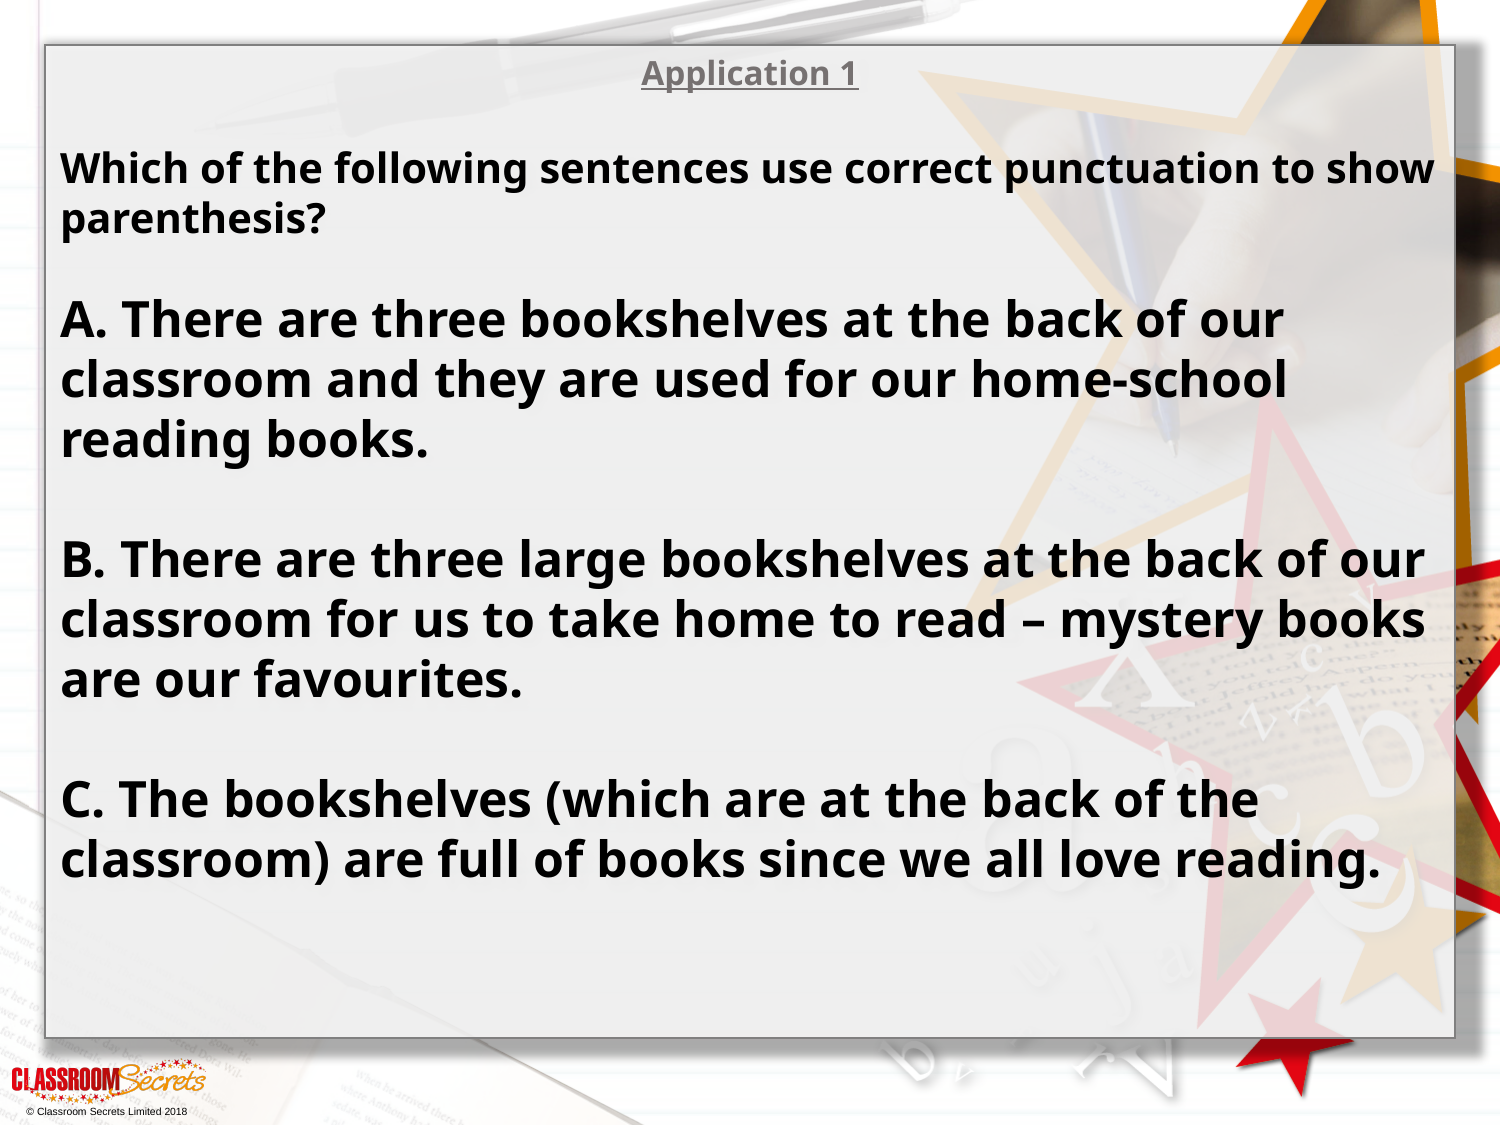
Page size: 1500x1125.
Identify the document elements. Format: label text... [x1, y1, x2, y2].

text_box Application 1 Which of the following sentences use correct punctuation to show parenthesis? A. There are three bookshelves at the back of our classroom and they are used for our home-school reading books. B. There are three large bookshelves at the back of our classroom for us to take home to read – mystery books are our favourites. C. The bookshelves (which are at the back of the classroom) are full of books since we all love reading. [44, 44, 1456, 1039]
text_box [11, 1058, 207, 1125]
picture [0, 0, 1500, 1125]
